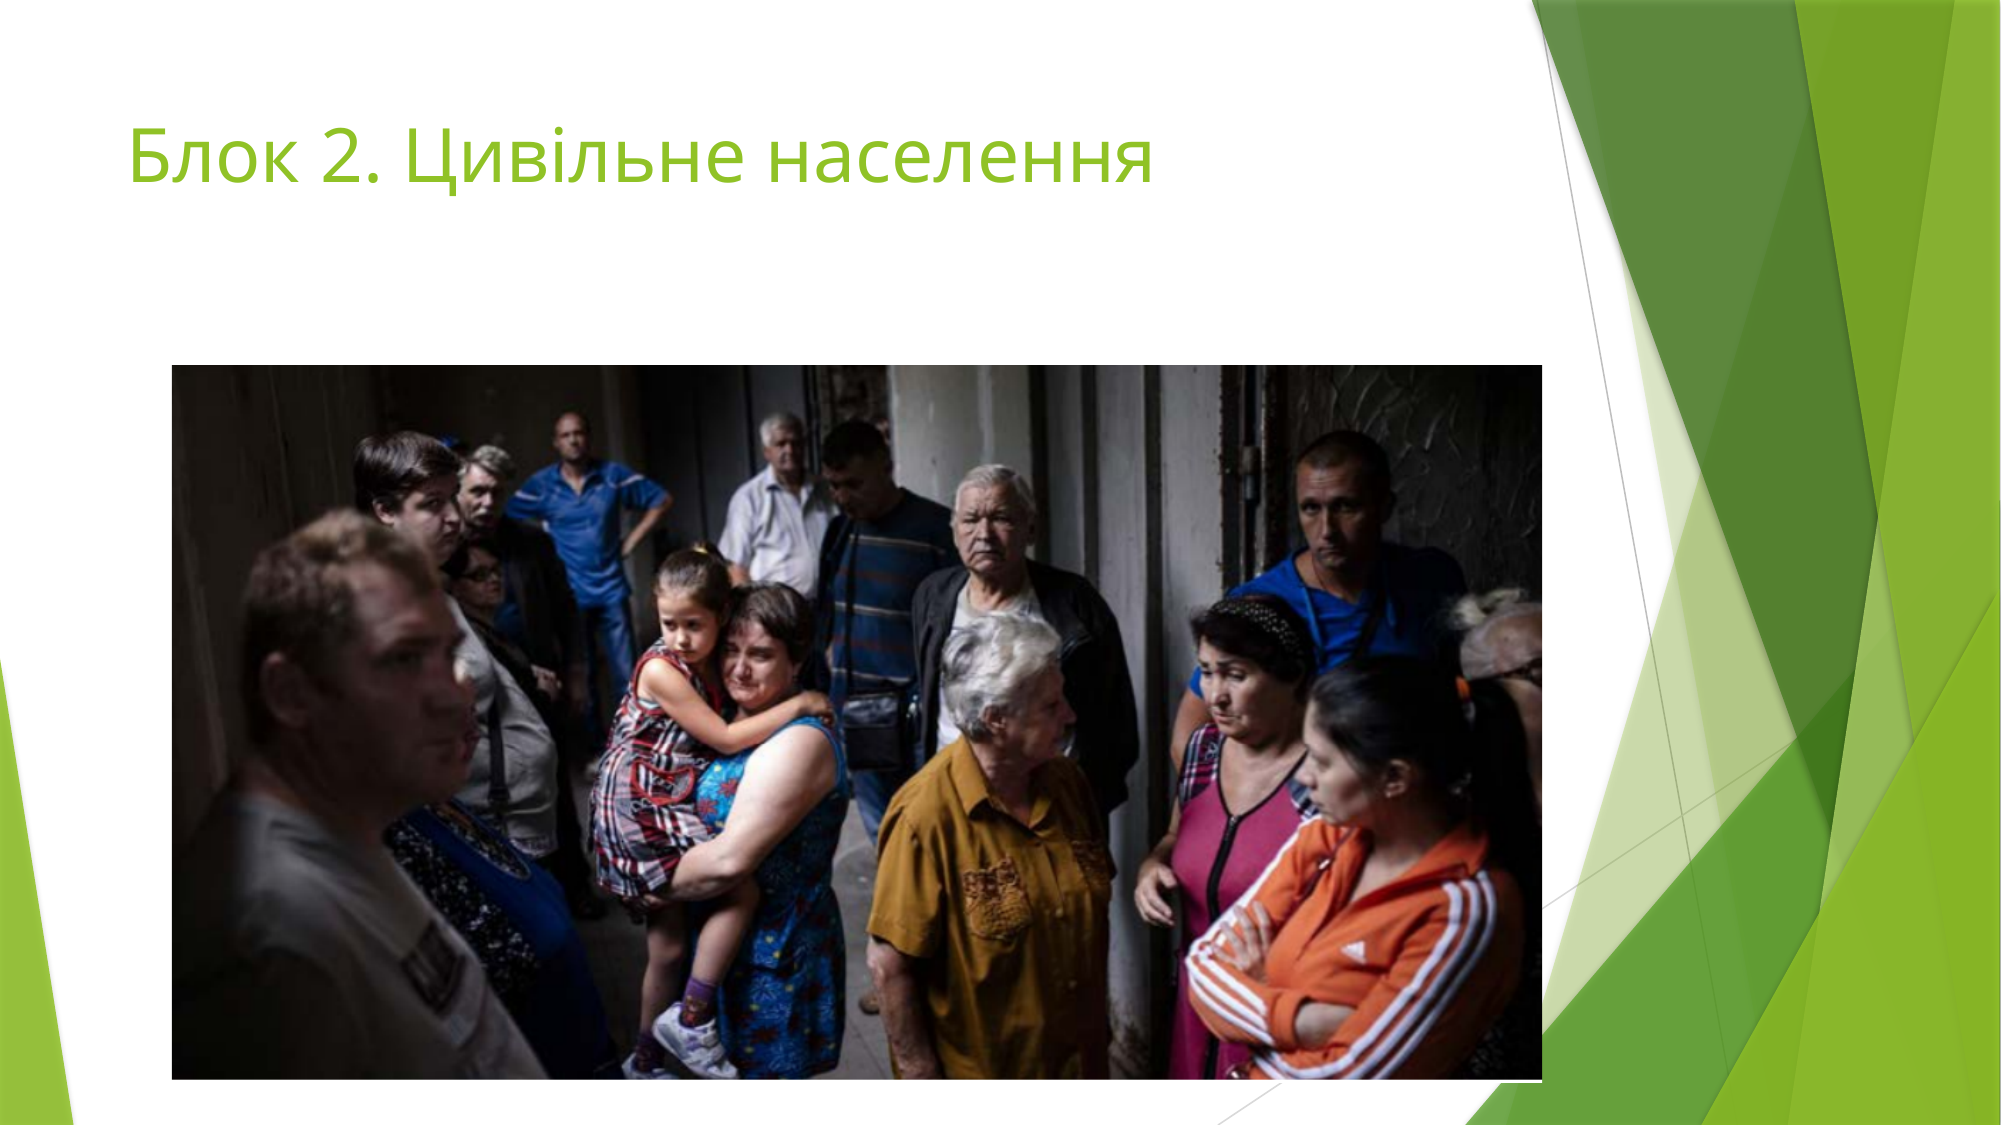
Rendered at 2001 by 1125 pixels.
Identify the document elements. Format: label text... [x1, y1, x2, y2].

title Блок 2. Цивільне населення [111, 99, 1522, 317]
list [171, 364, 1543, 1083]
